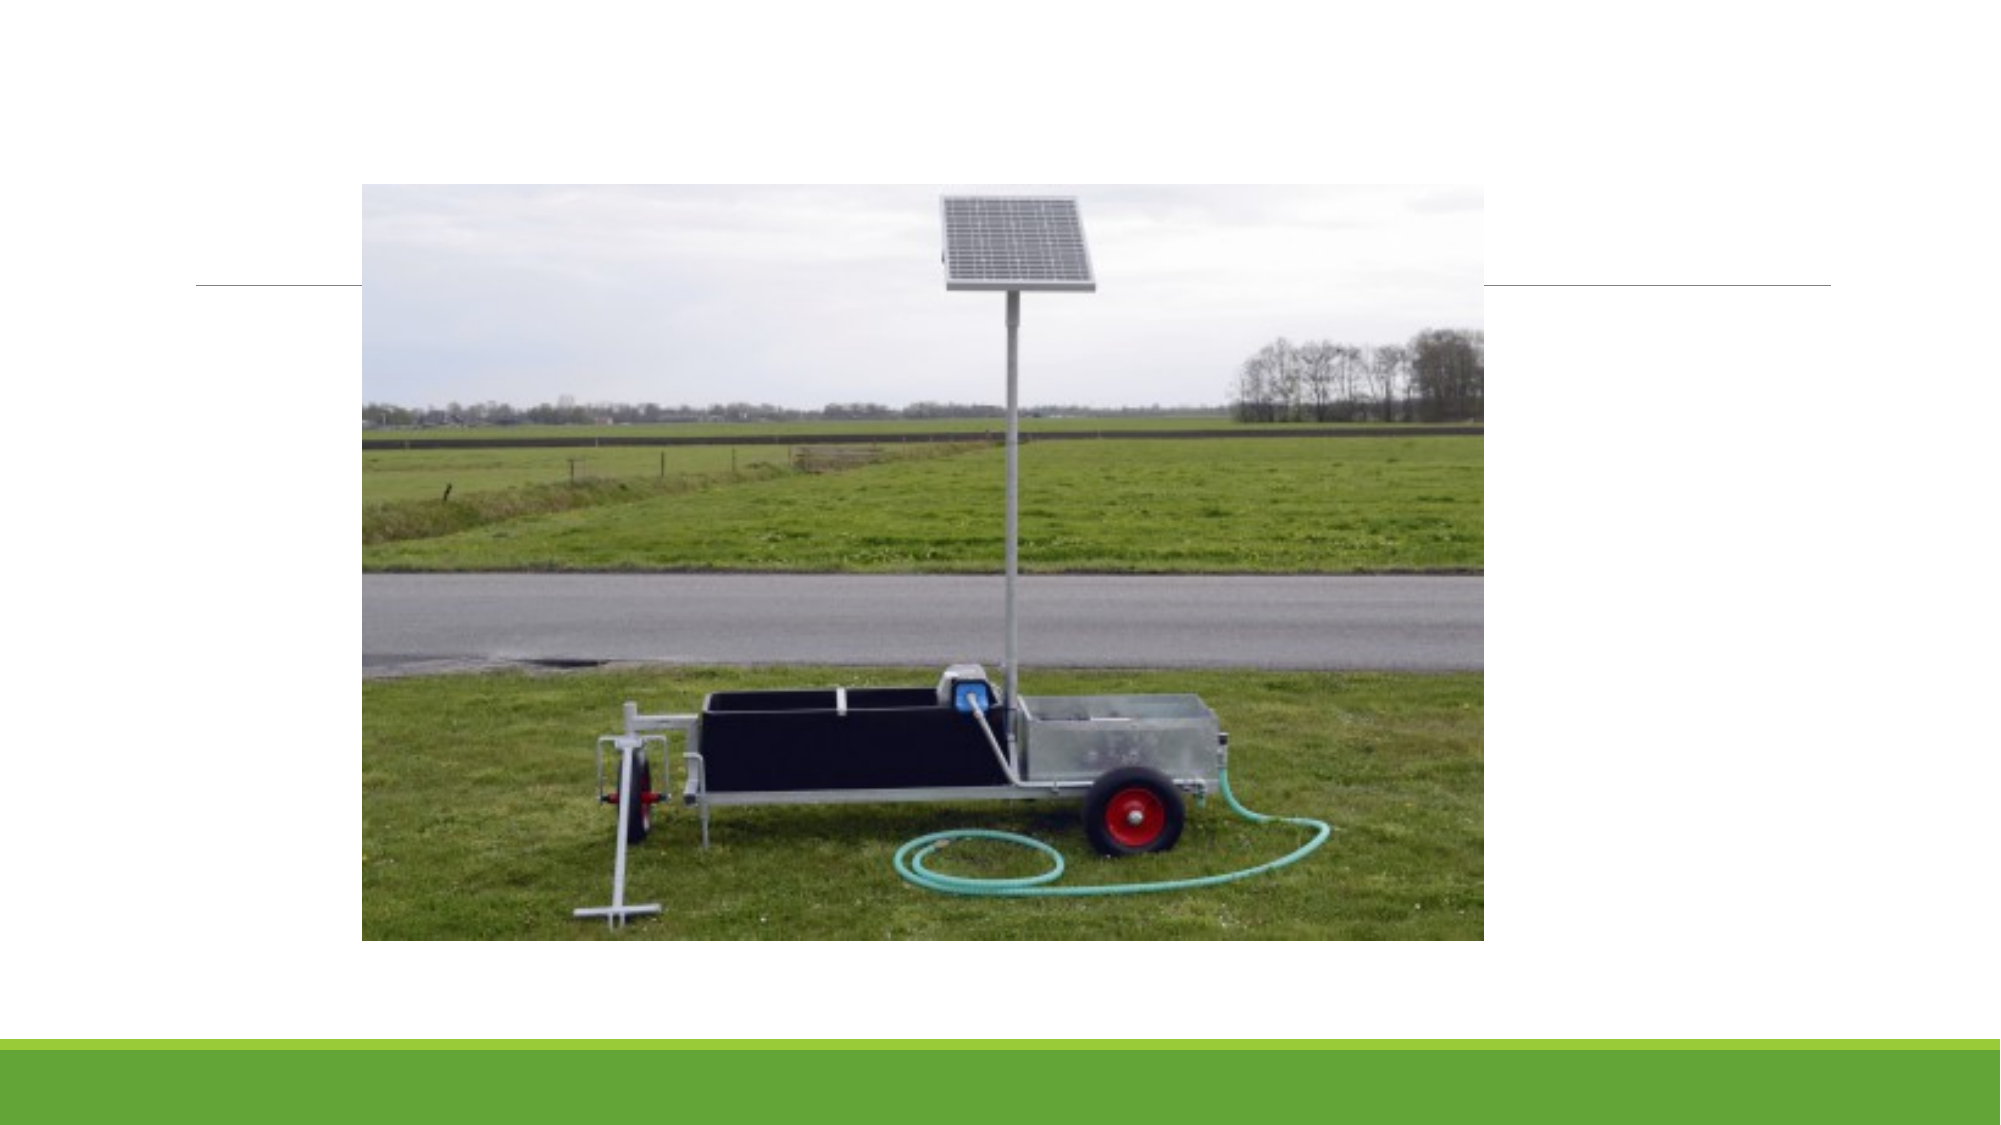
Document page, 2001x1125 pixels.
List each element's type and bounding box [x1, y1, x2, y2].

picture [361, 183, 1485, 941]
